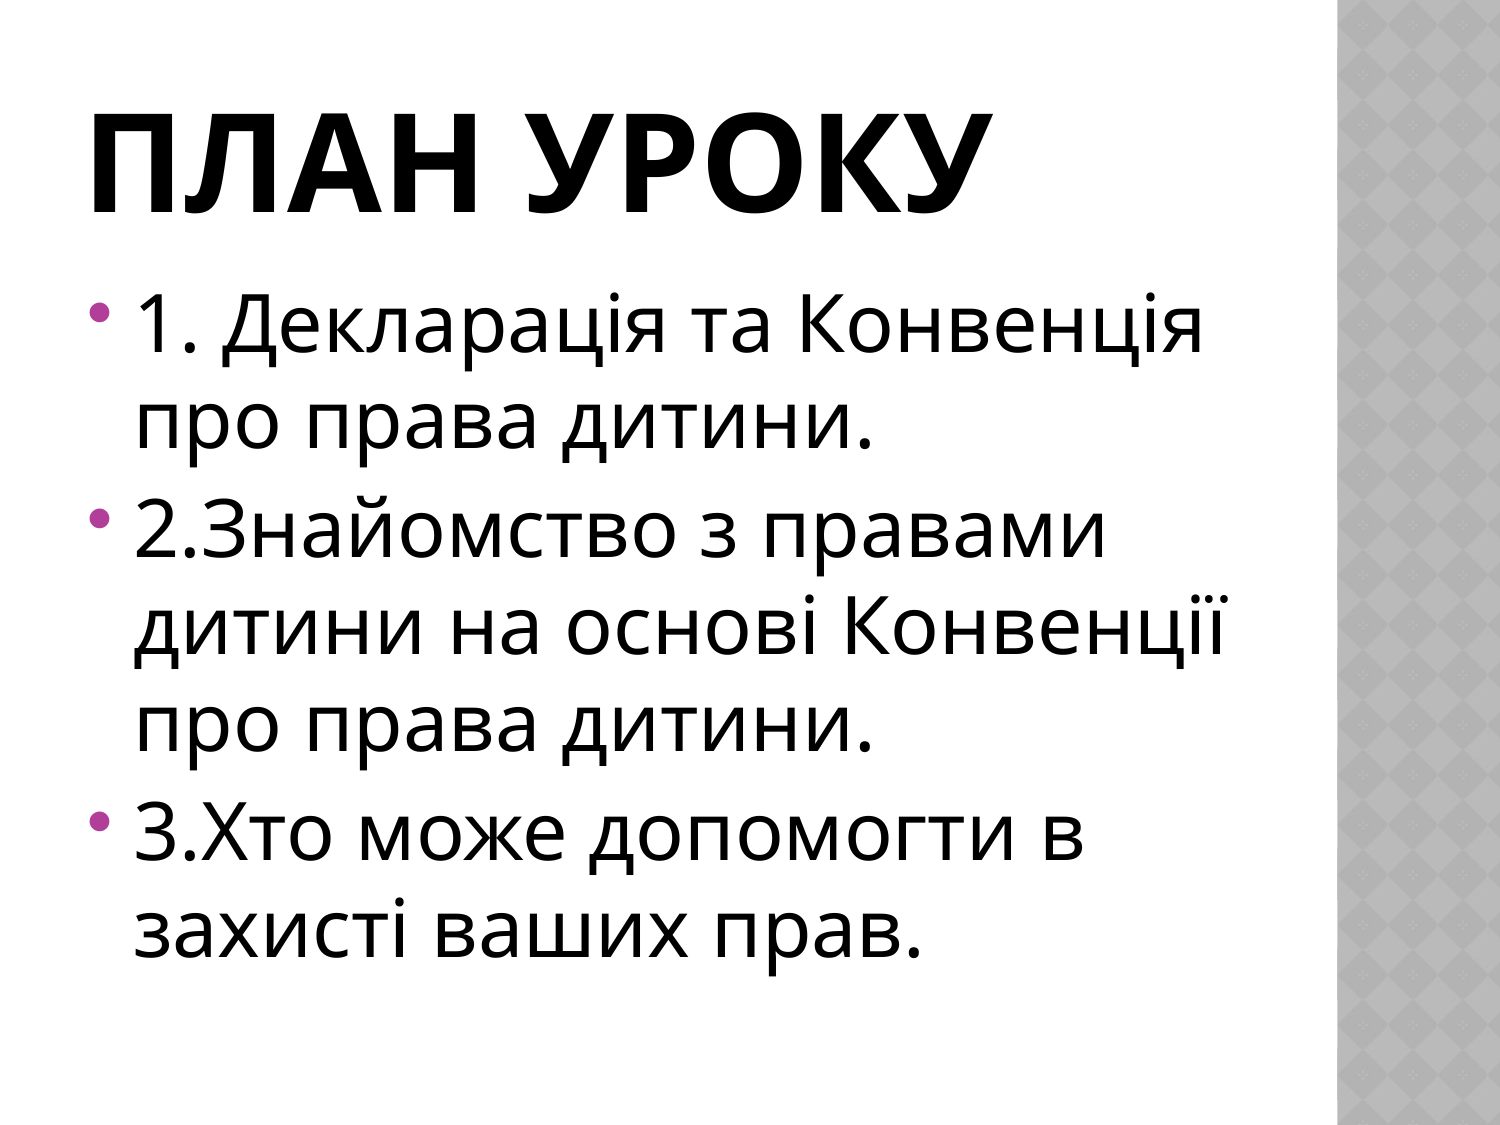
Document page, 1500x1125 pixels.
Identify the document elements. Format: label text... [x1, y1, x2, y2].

title План уроку [75, 52, 1263, 240]
list 1. Декларація та Конвенція про права дитини. 2.Знайомство з правами дитини на основі Конвенції про права дитини. 3.Хто може допомогти в захисті ваших прав. [75, 264, 1263, 1059]
